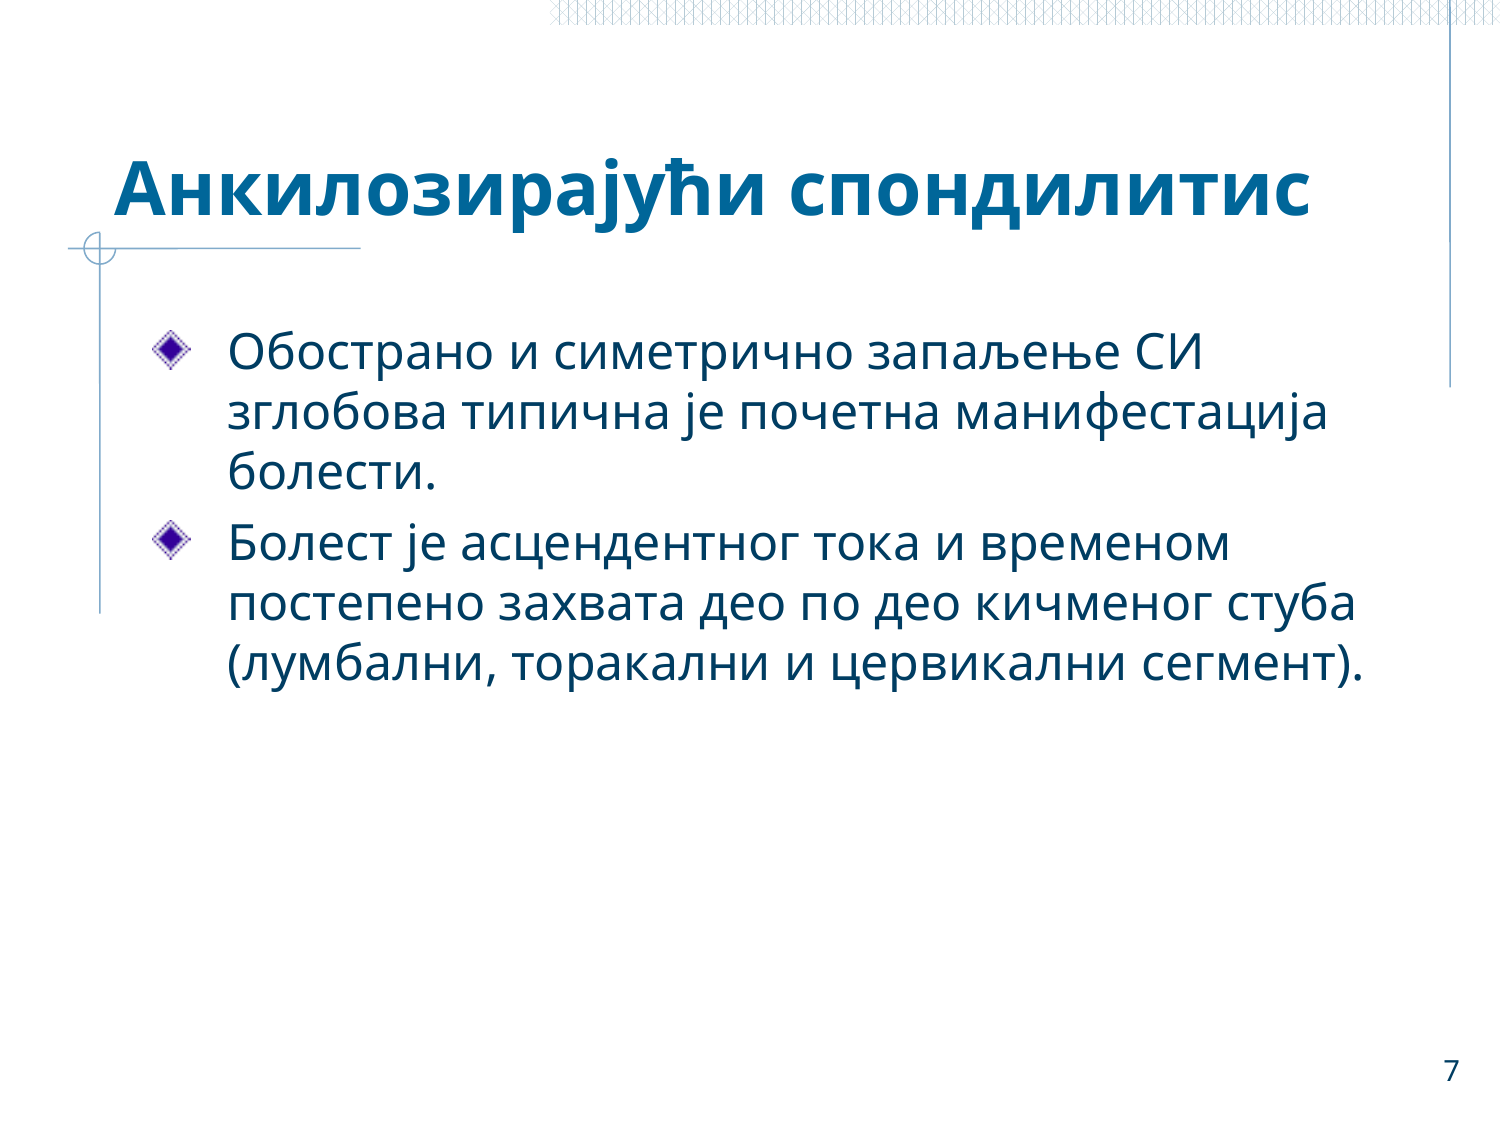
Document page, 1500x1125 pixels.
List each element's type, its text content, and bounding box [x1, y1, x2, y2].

picture [152, 330, 191, 370]
title Анкилозирајући спондилитис [99, 49, 1376, 238]
list Обострано и симетрично запаљење СИ зглобова типична је почетна манифестација болести. Болест је асцендентног тока и временом постепено захвата део по део кичменог стуба (лумбални, торакални и цервикални сегмент). [137, 312, 1413, 988]
picture [152, 520, 191, 560]
slide_number 7 [1162, 1025, 1475, 1100]
